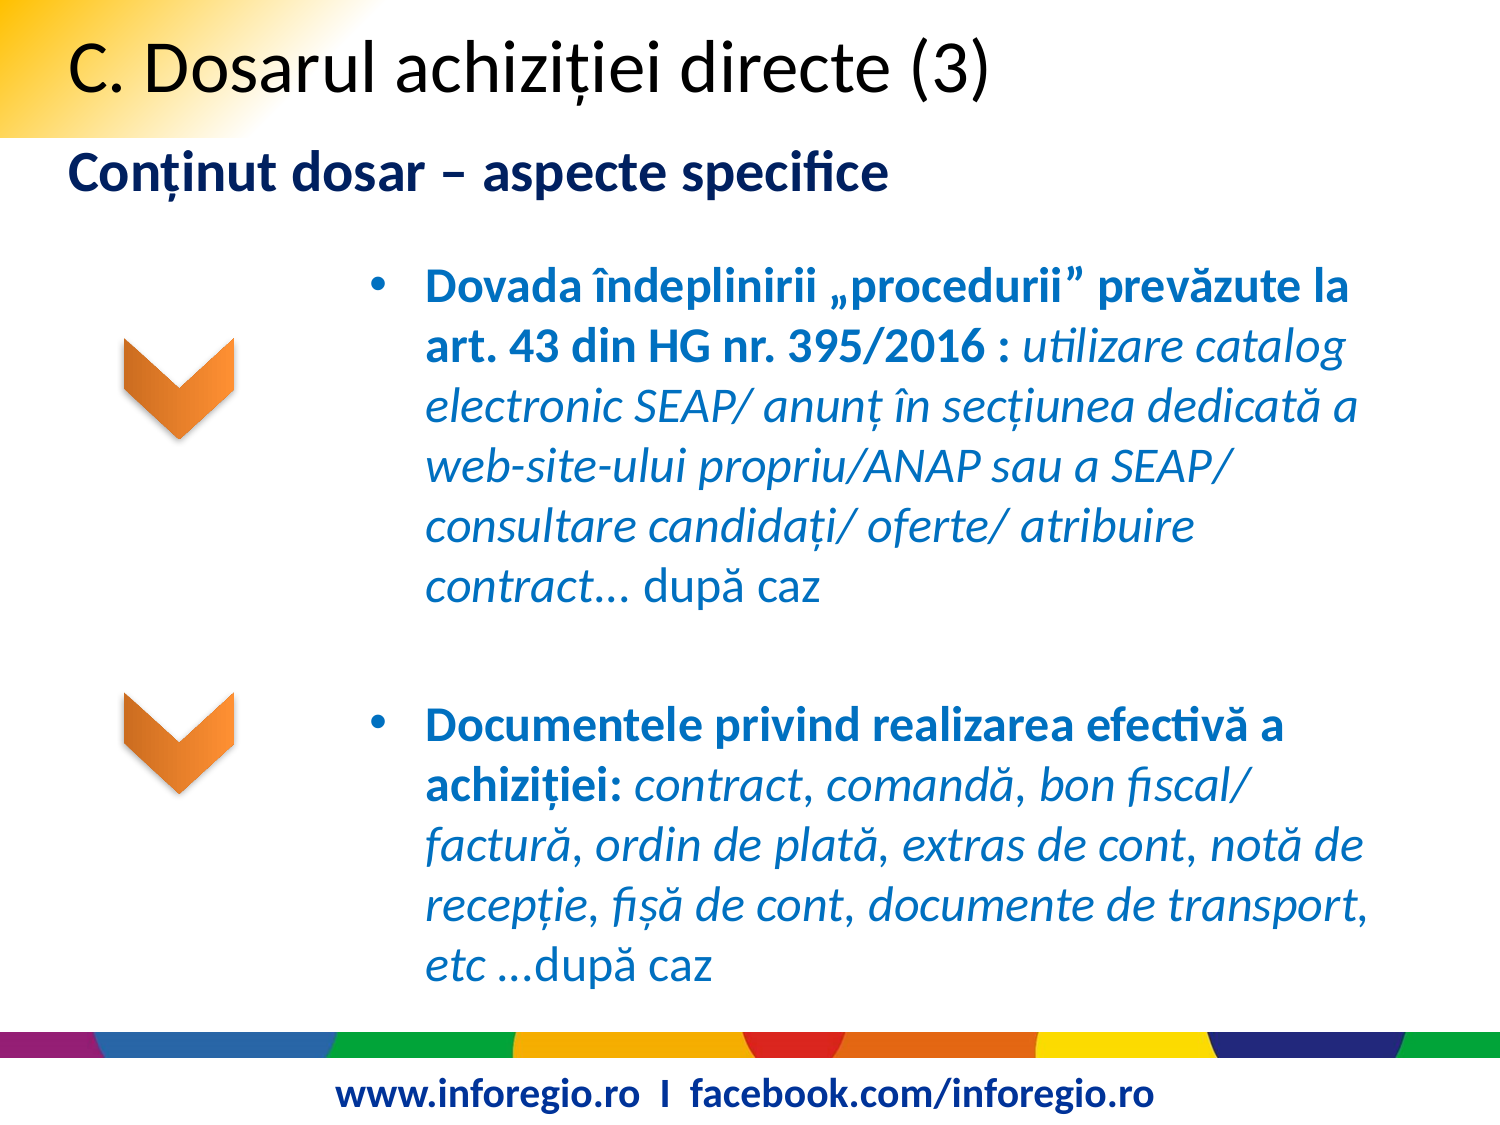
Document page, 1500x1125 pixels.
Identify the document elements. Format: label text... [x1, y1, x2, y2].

picture [0, 1032, 1500, 1058]
list Conținut dosar – aspecte specifice [53, 125, 1447, 1005]
title C. Dosarul achiziției directe (3) [53, 0, 1447, 125]
text_box Dovada îndeplinirii „procedurii” prevăzute la art. 43 din HG nr. 395/2016 : utilizare catalog electronic SEAP/ anunț în secțiunea dedicată a web-site-ului propriu/ANAP sau a SEAP/ consultare candidați/ oferte/ atribuire contract... după caz Documentele privind realizarea efectivă a achiziției: contract, comandă, bon fiscal/ factură, ordin de plată, extras de cont, notă de recepție, fișă de cont, documente de transport, etc ...după caz [322, 205, 1444, 1008]
text_box [123, 338, 235, 440]
text_box [123, 692, 235, 794]
